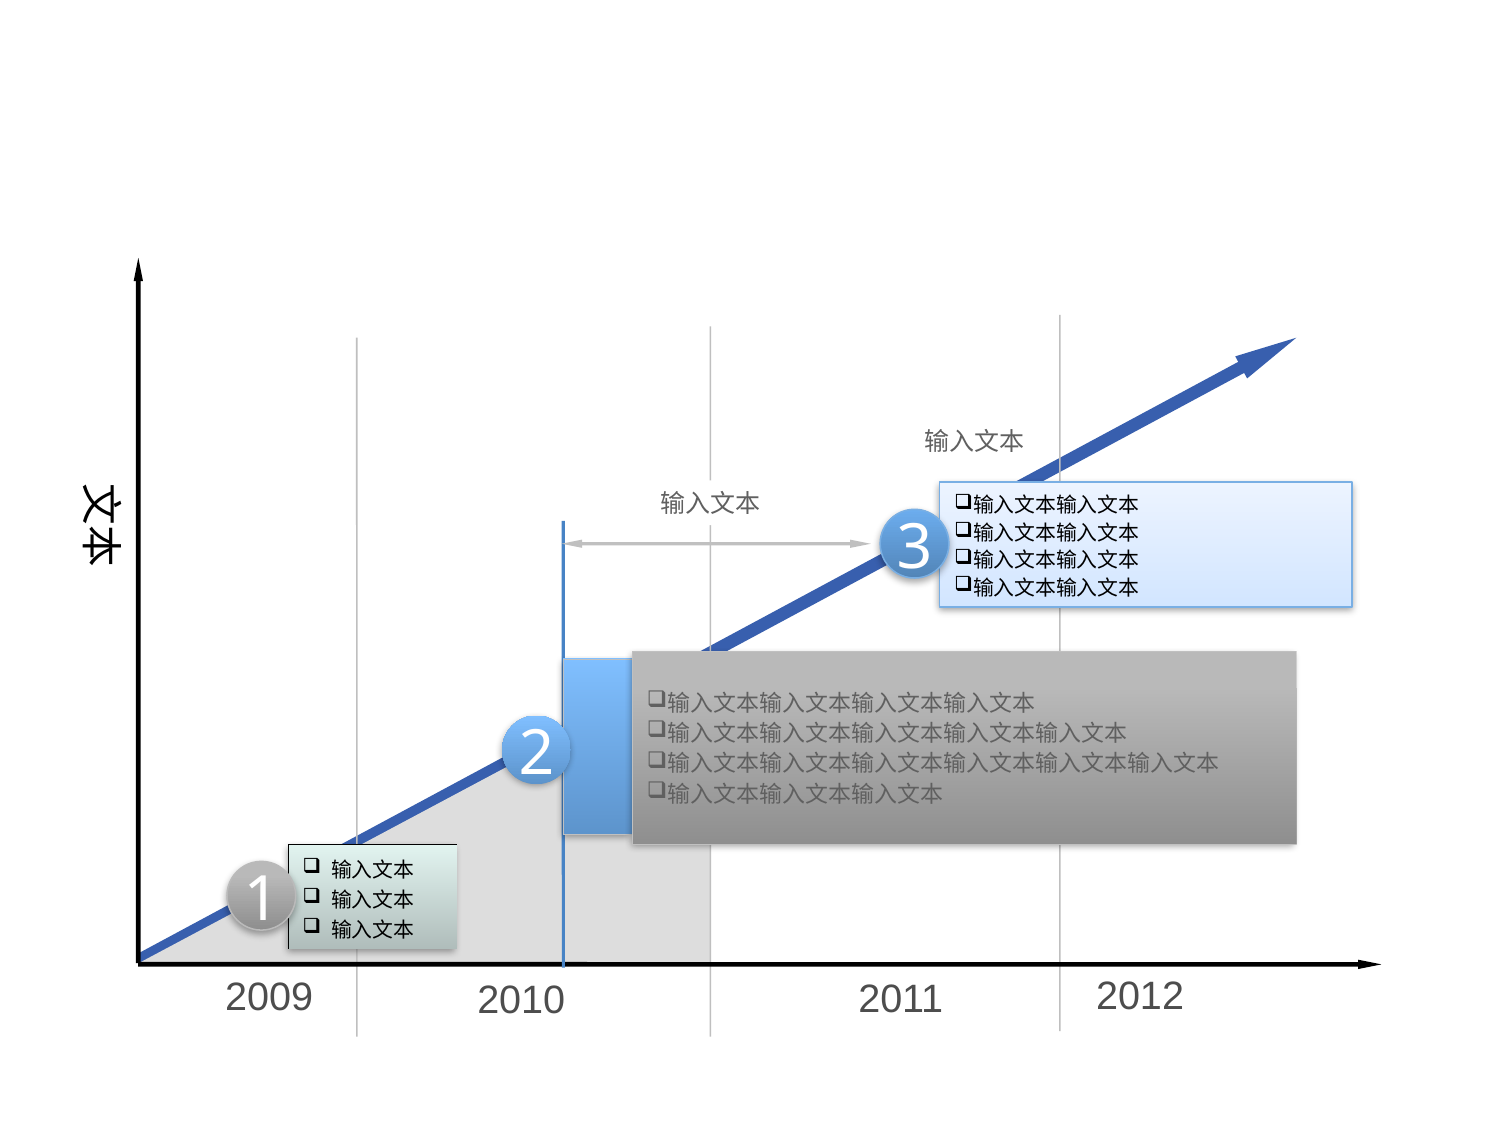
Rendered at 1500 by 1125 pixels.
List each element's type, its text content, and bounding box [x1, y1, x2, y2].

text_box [563, 646, 1297, 849]
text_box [137, 257, 1382, 1037]
text_box 文本 [71, 468, 132, 605]
